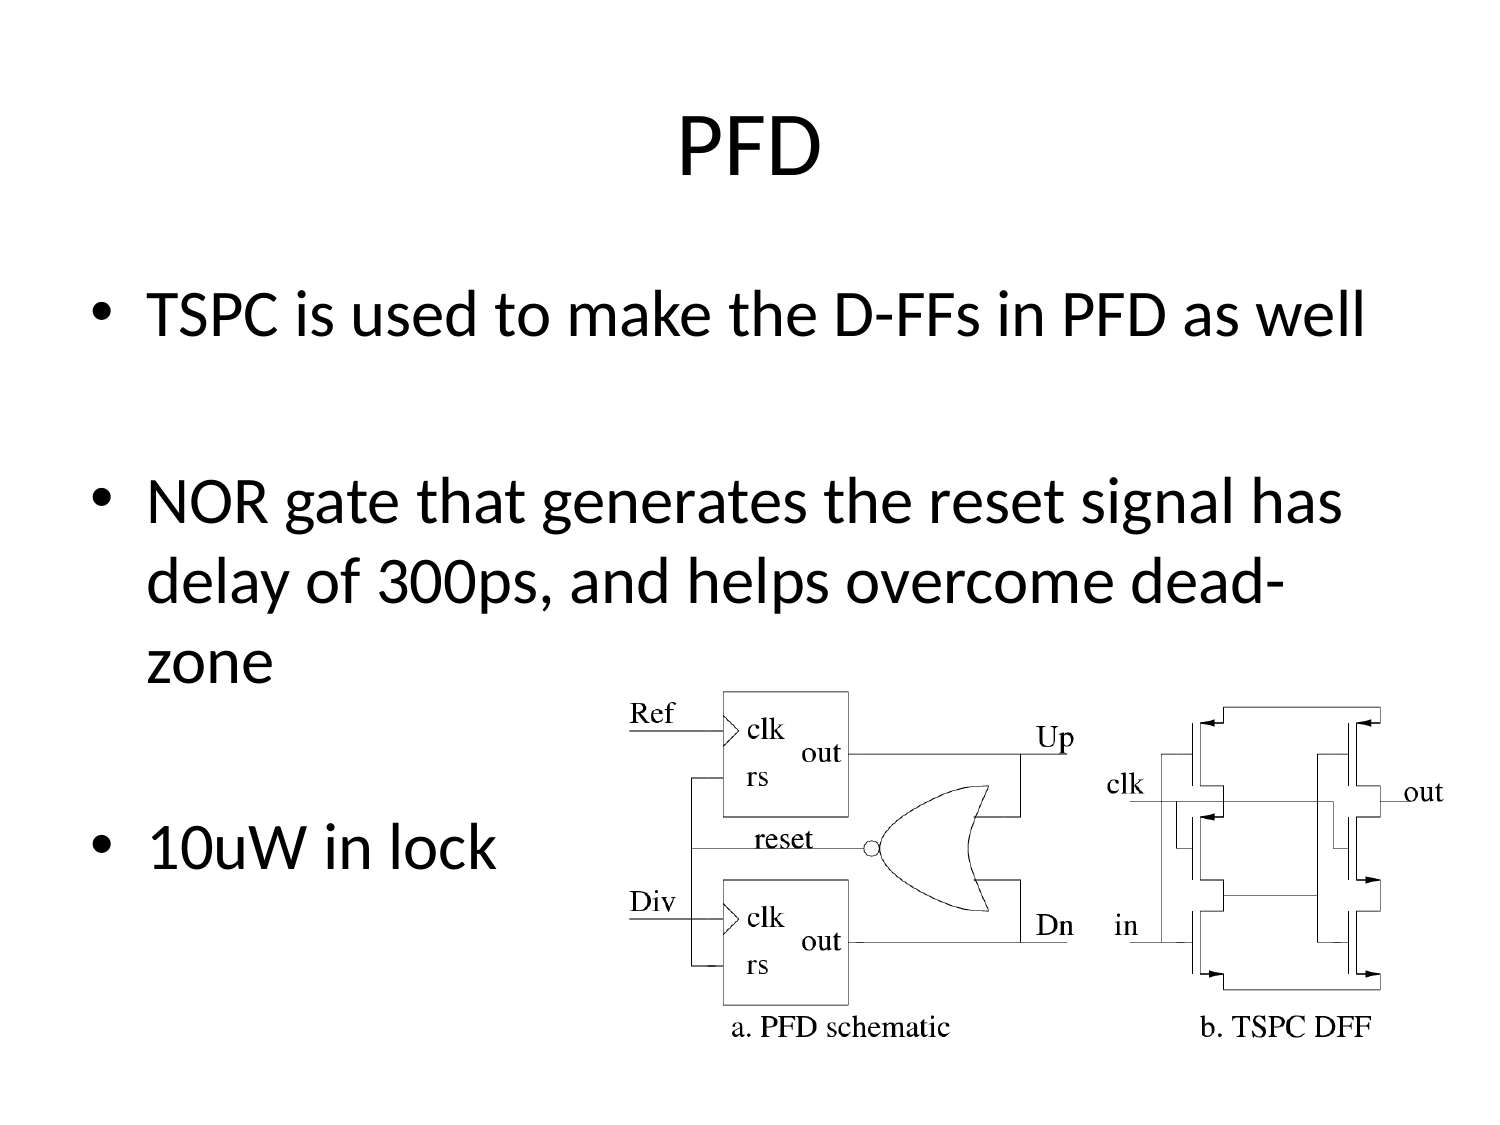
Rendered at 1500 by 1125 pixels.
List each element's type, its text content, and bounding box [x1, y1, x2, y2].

title PFD [75, 45, 1425, 233]
picture [612, 674, 1459, 1052]
list TSPC is used to make the D-FFs in PFD as well NOR gate that generates the reset signal has delay of 300ps, and helps overcome dead-zone 10uW in lock [75, 262, 1425, 1005]
